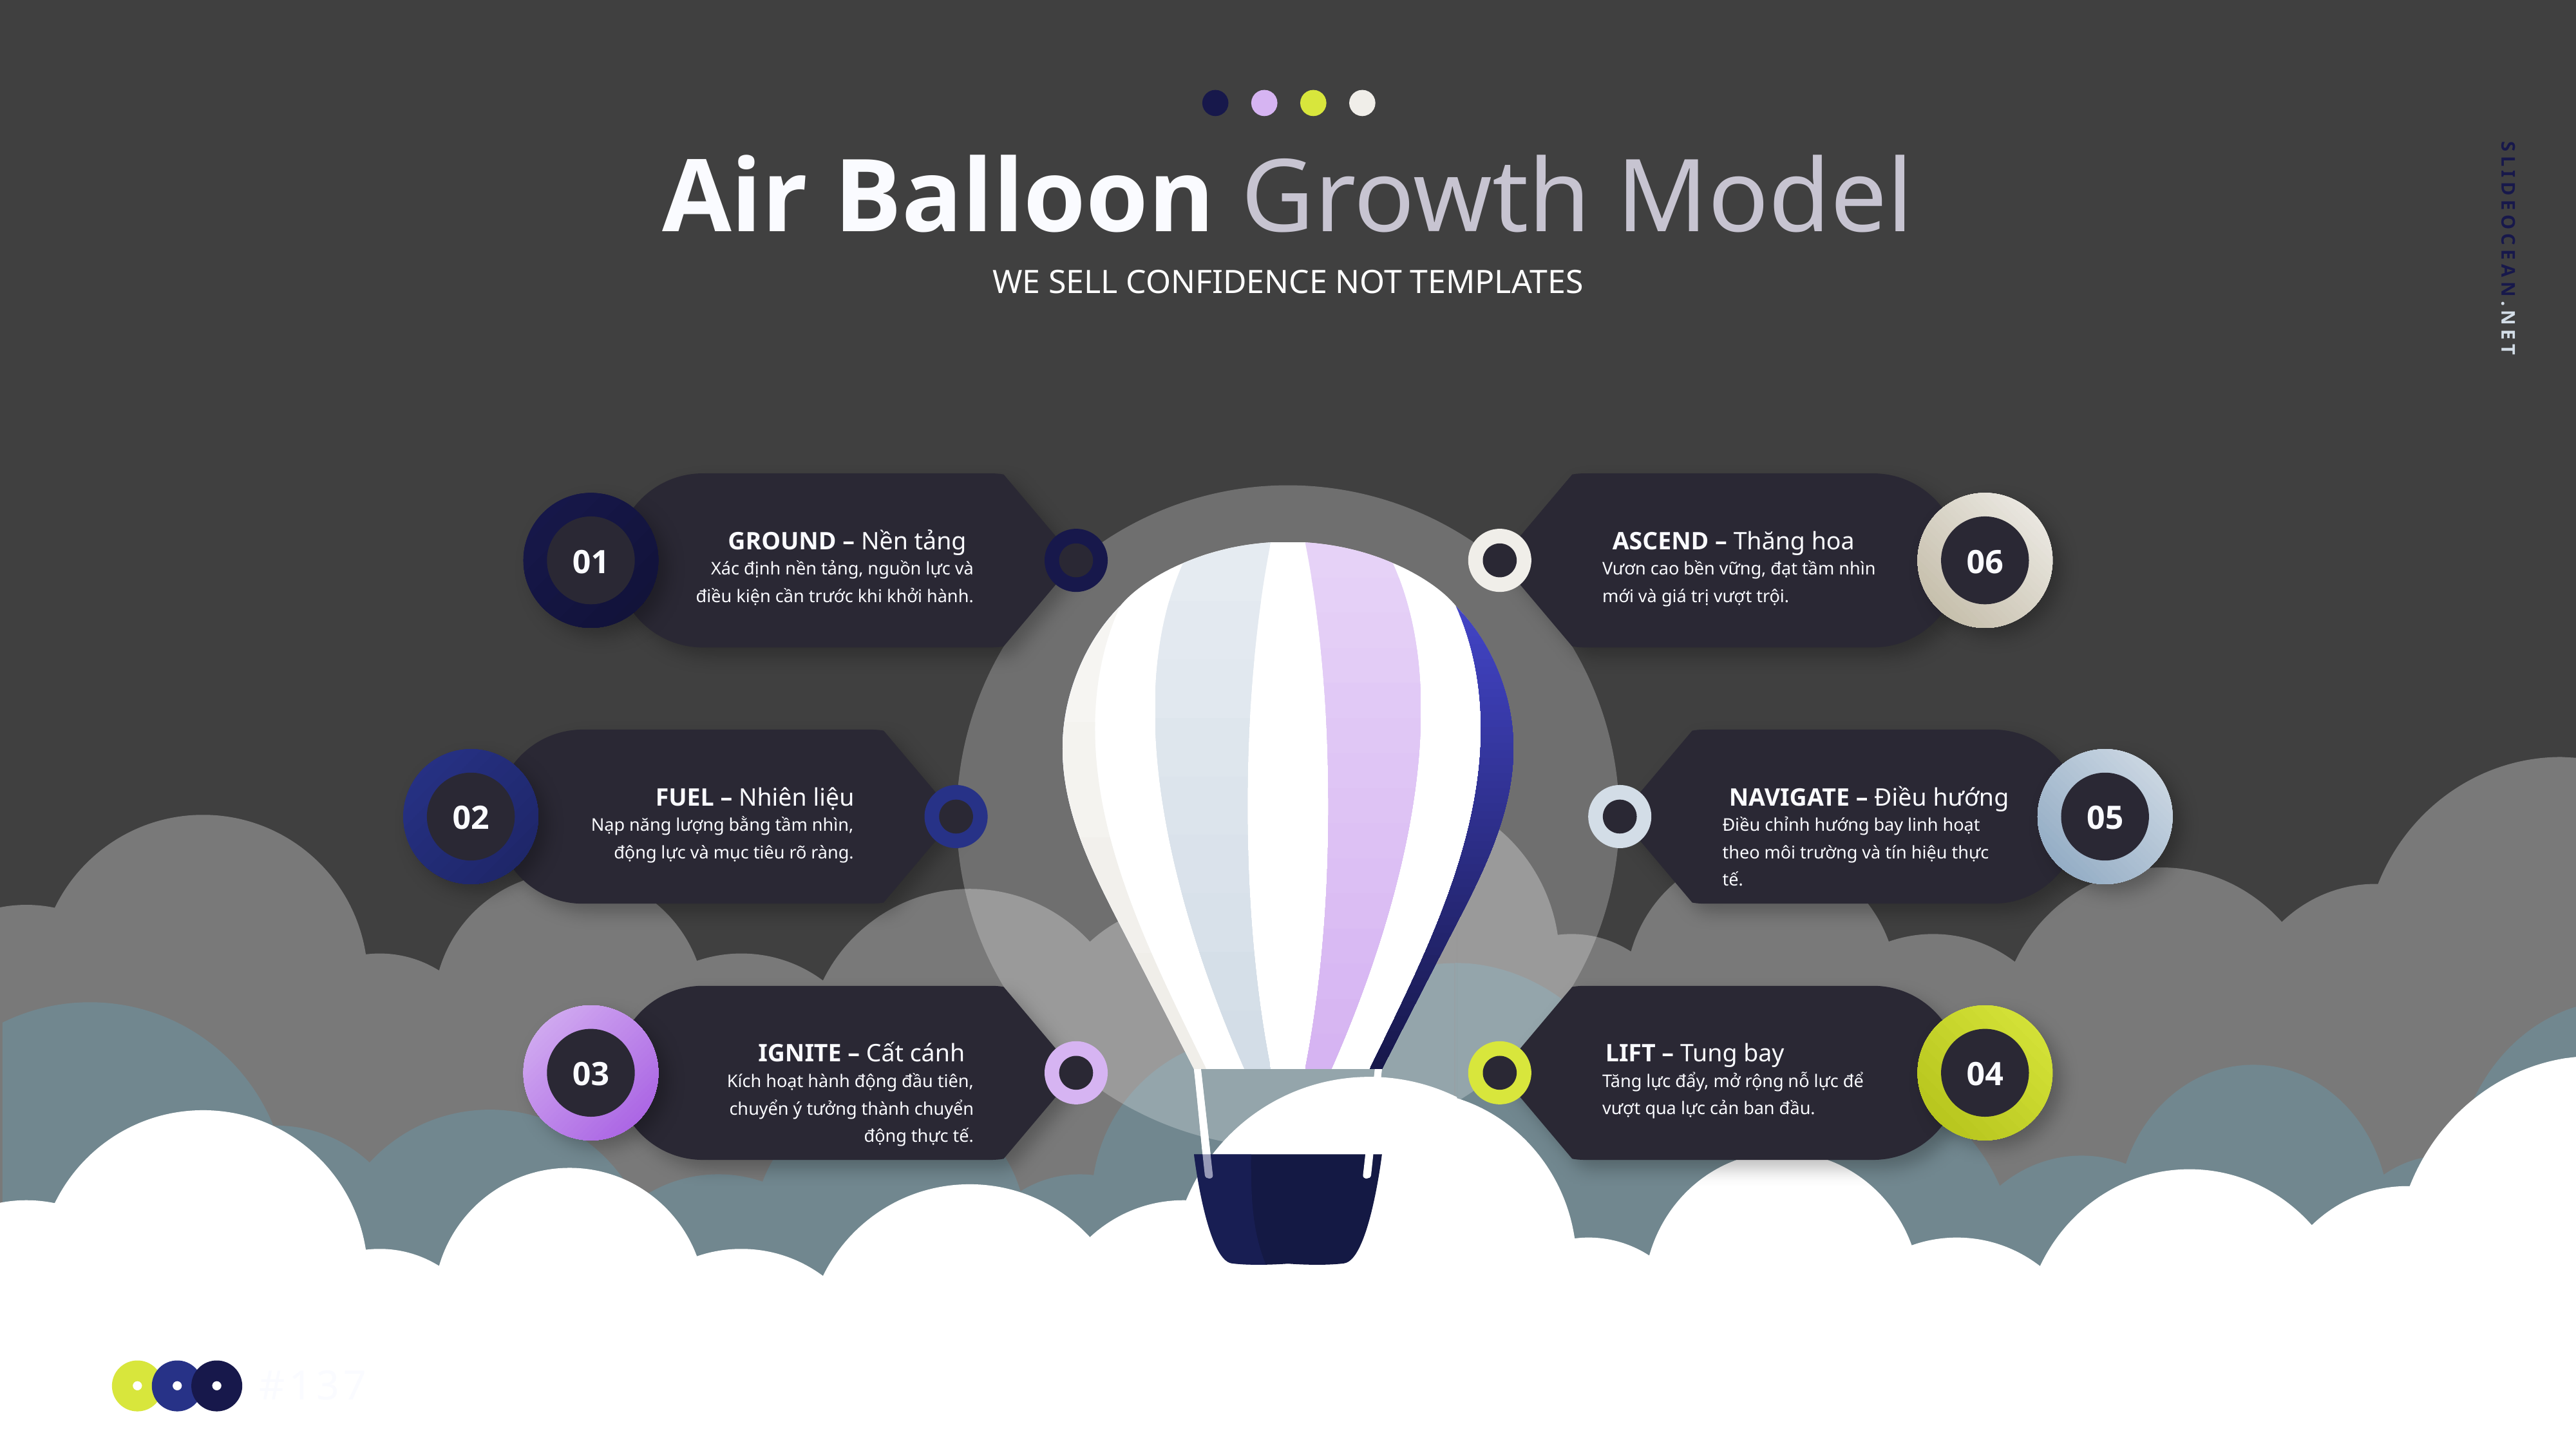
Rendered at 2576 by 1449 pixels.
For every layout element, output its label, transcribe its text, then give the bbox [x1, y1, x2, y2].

text_box WE SELL CONFIDENCE NOT TEMPLATES [983, 257, 1593, 305]
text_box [1044, 528, 1108, 592]
text_box [1348, 89, 1377, 117]
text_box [0, 1345, 2576, 1449]
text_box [1499, 985, 2053, 1160]
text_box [924, 784, 989, 849]
text_box Air Balloon Growth Model [652, 126, 1924, 257]
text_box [1062, 542, 1514, 1265]
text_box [1499, 473, 2053, 648]
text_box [1468, 528, 1532, 592]
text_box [1587, 784, 1652, 849]
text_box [523, 985, 1077, 1160]
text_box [1468, 1041, 1532, 1105]
text_box [1108, 484, 1468, 542]
text_box [1514, 648, 1615, 756]
text_box [1299, 89, 1328, 117]
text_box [402, 729, 957, 904]
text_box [111, 1359, 243, 1412]
text_box [1201, 89, 1230, 117]
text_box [0, 756, 2576, 1345]
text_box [1619, 729, 2174, 904]
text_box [523, 473, 1077, 648]
text_box [961, 648, 1062, 756]
text_box [1250, 89, 1279, 117]
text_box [1044, 1041, 1108, 1105]
